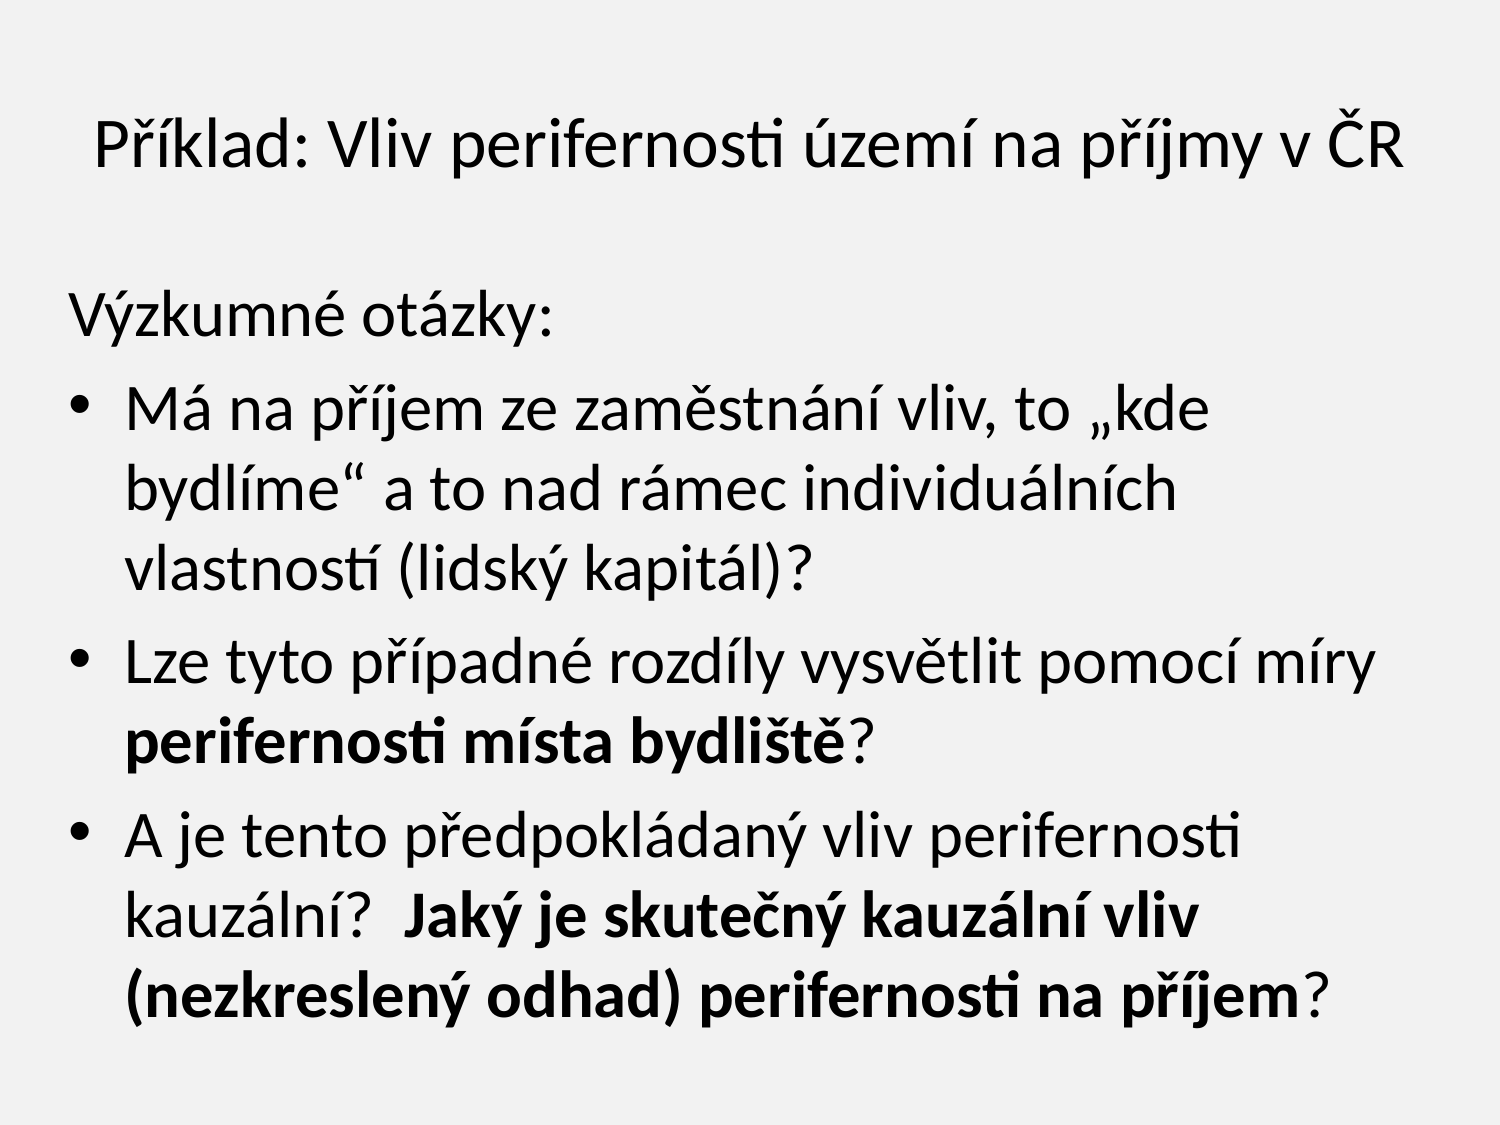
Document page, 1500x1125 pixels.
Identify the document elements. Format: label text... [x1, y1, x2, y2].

title Příklad: Vliv perifernosti území na příjmy v ČR [75, 45, 1425, 233]
list Výzkumné otázky: Má na příjem ze zaměstnání vliv, to „kde bydlíme“ a to nad rámec individuálních vlastností (lidský kapitál)? Lze tyto případné rozdíly vysvětlit pomocí míry perifernosti místa bydliště? A je tento předpokládaný vliv perifernosti kauzální? Jaký je skutečný kauzální vliv (nezkreslený odhad) perifernosti na příjem? [53, 262, 1459, 1059]
